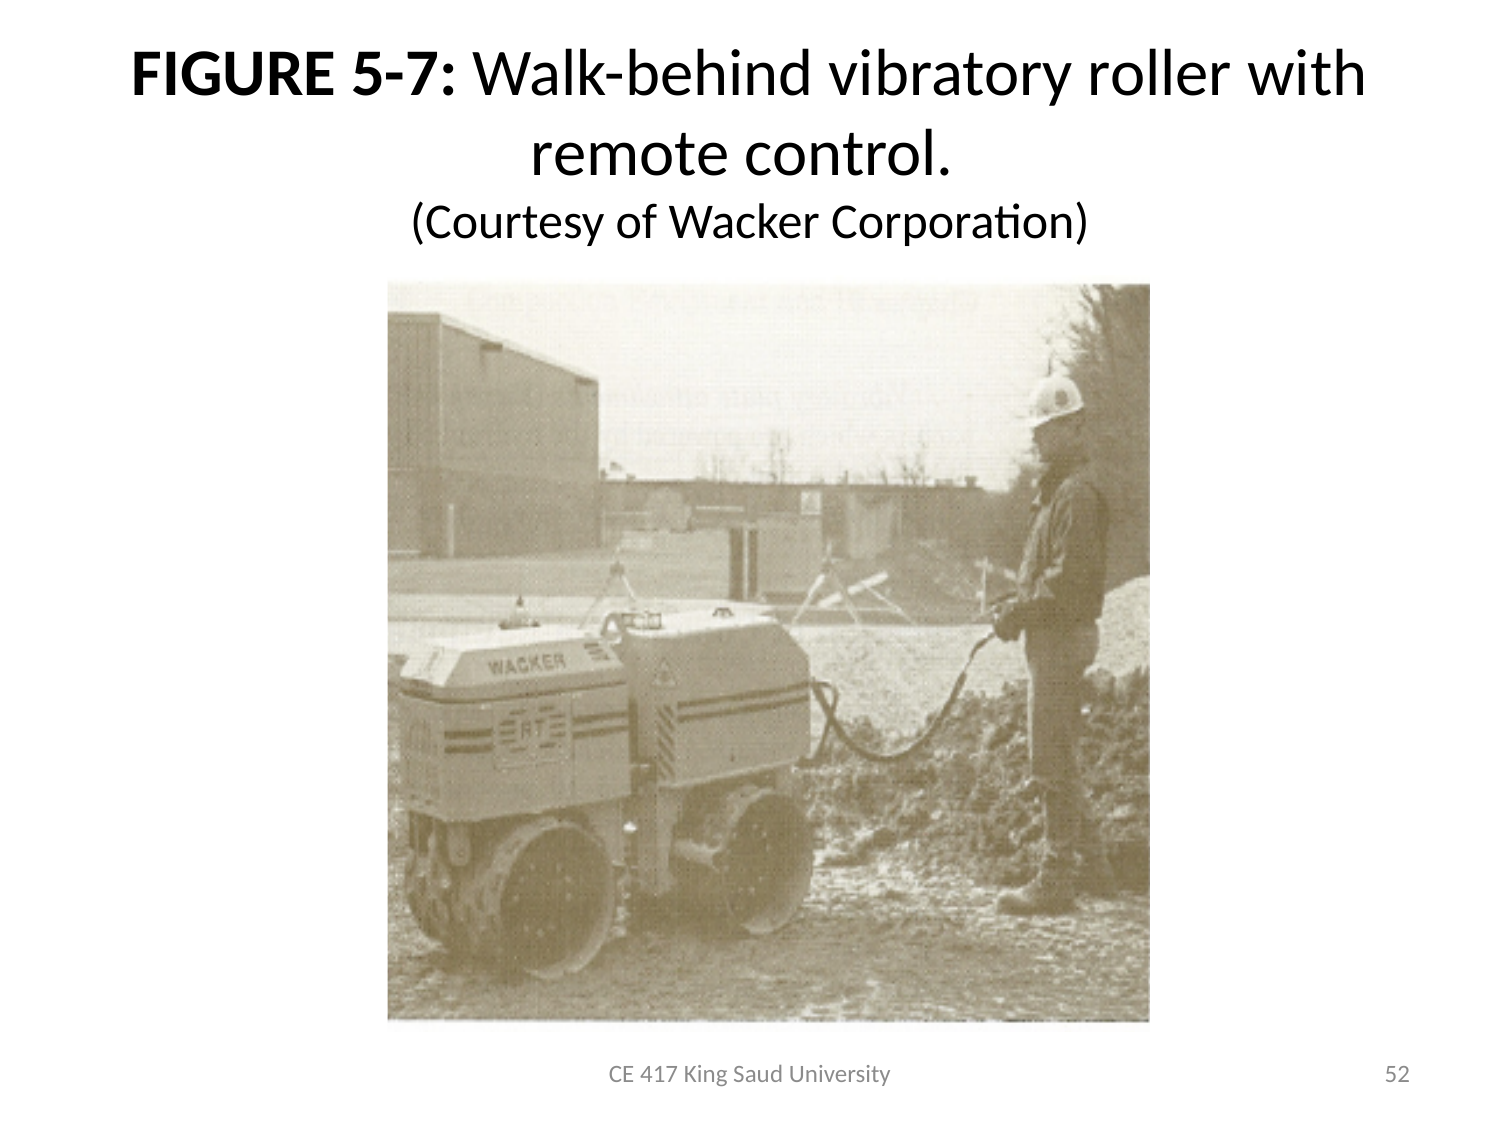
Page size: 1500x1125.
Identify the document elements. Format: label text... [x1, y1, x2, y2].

slide_number 52 [1074, 1042, 1425, 1103]
footer CE 417 King Saud University [512, 1042, 988, 1103]
picture [387, 274, 1151, 1032]
title FIGURE 5-7: Walk-behind vibratory roller with remote control. (Courtesy of Wacker Corporation) [75, 45, 1425, 233]
